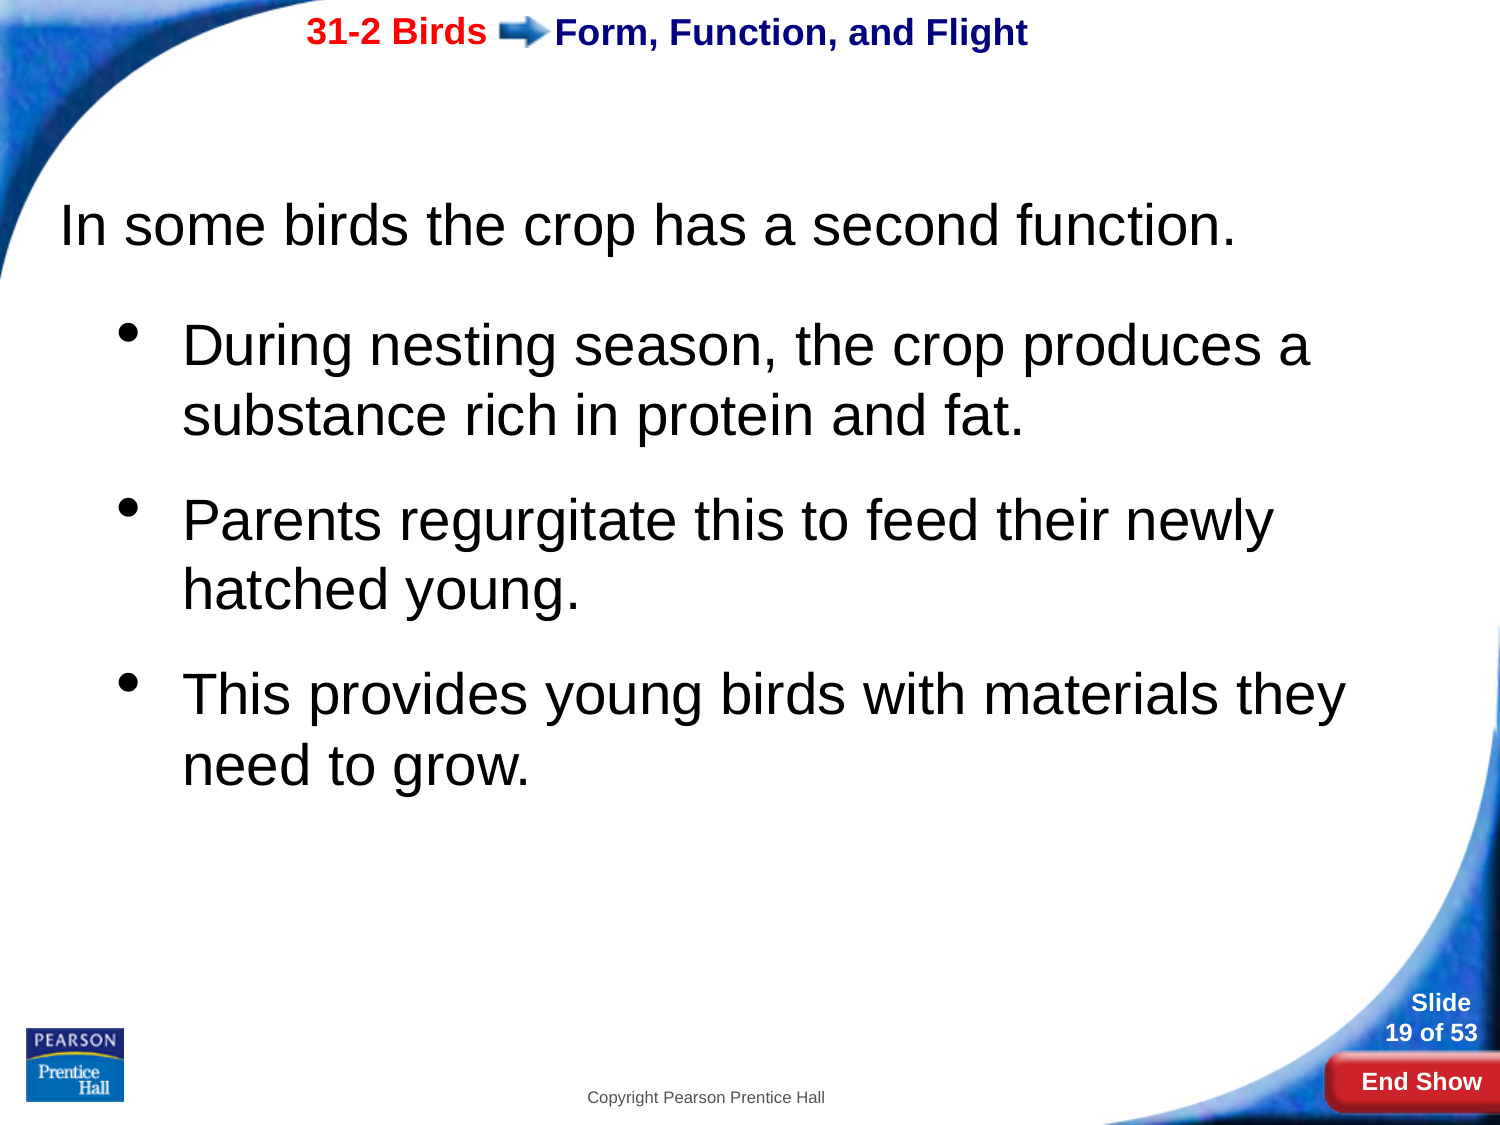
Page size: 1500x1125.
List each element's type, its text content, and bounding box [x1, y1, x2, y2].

footer Copyright Pearson Prentice Hall [468, 1078, 945, 1105]
picture [0, 0, 1500, 1125]
list In some birds the crop has a second function. During nesting season, the crop produces a substance rich in protein and fat. Parents regurgitate this to feed their newly hatched young. This provides young birds with materials they need to grow. [44, 179, 1463, 976]
title Form, Function, and Flight [539, 0, 1209, 76]
